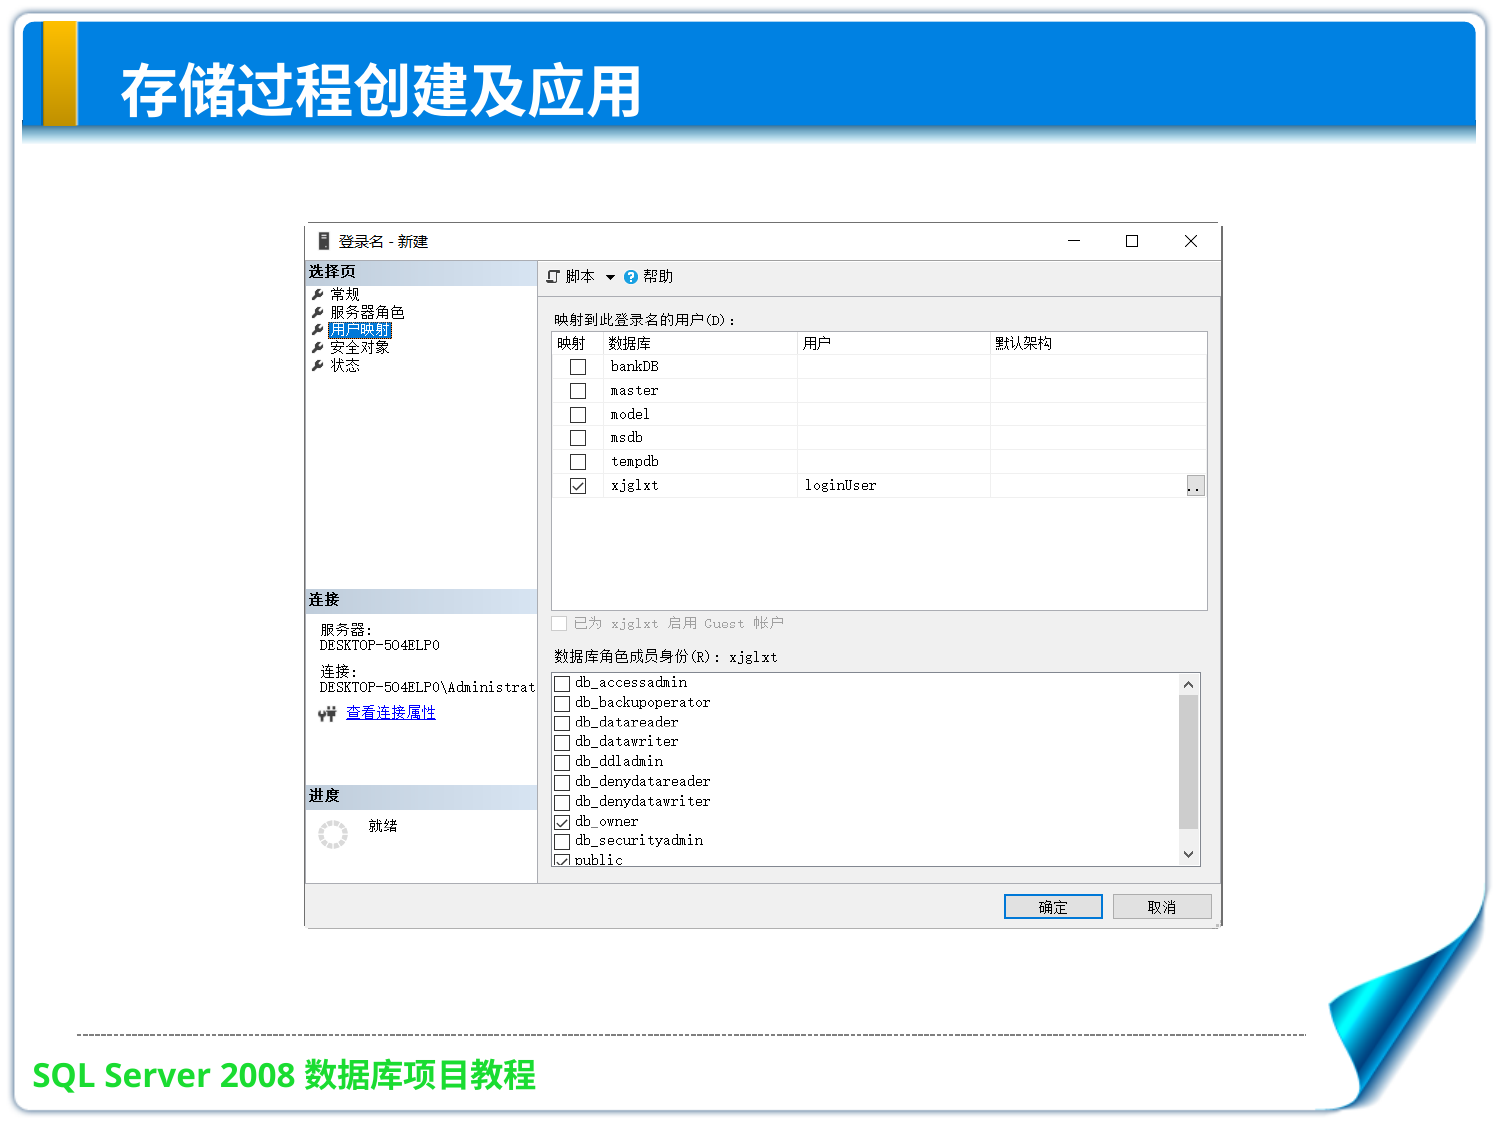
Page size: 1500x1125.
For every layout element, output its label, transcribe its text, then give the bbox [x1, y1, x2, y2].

text_box 存储过程创建及应用 [105, 46, 1477, 132]
picture [0, 0, 1500, 1125]
